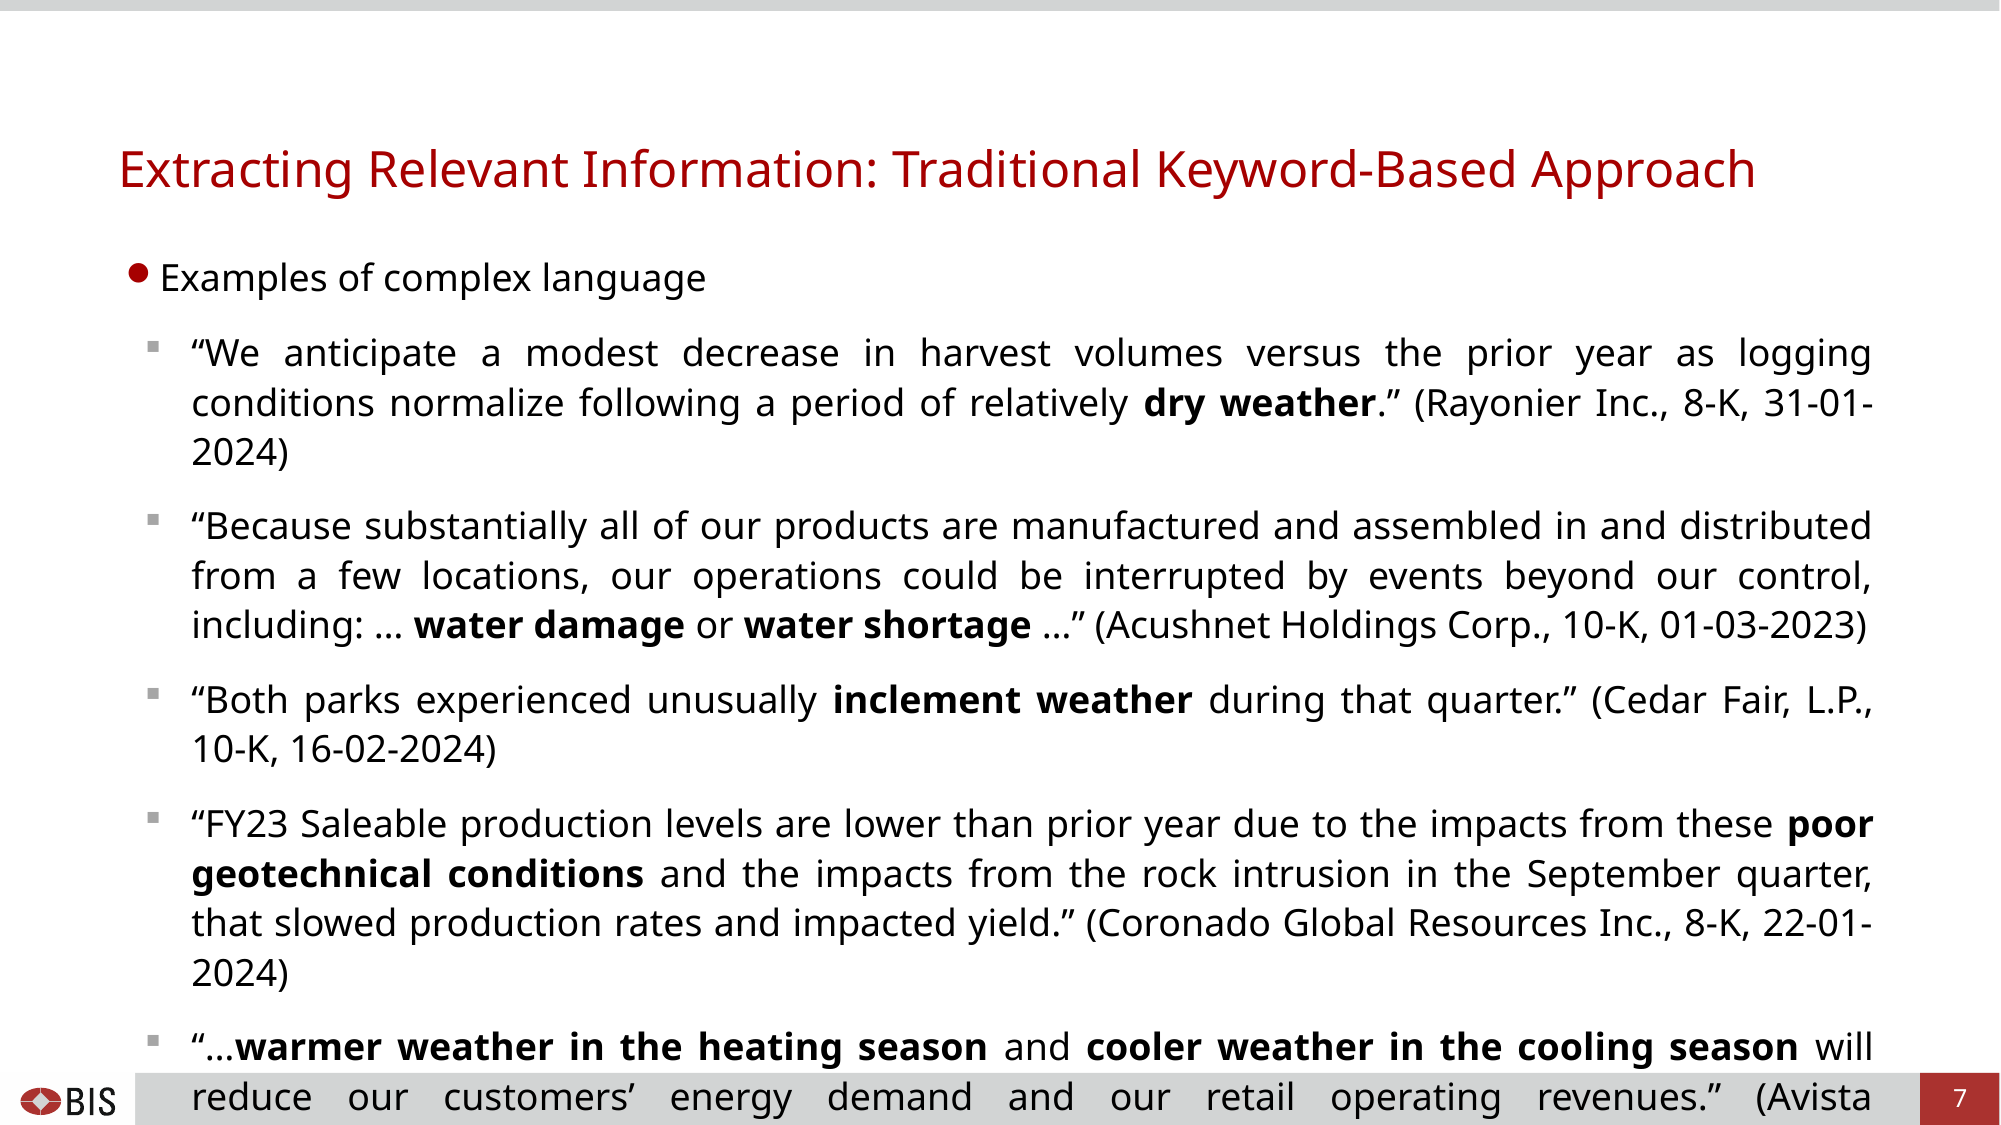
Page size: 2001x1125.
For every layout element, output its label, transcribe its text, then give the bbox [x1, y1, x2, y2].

list Examples of complex language “We anticipate a modest decrease in harvest volumes versus the prior year as logging conditions normalize following a period of relatively dry weather.” (Rayonier Inc., 8-K, 31-01-2024) “Because substantially all of our products are manufactured and assembled in and distributed from a few locations, our operations could be interrupted by events beyond our control, including: … water damage or water shortage …” (Acushnet Holdings Corp., 10-K, 01-03-2023) “Both parks experienced unusually inclement weather during that quarter.” (Cedar Fair, L.P., 10-K, 16-02-2024) “FY23 Saleable production levels are lower than prior year due to the impacts from these poor geotechnical conditions and the impacts from the rock intrusion in the September quarter, that slowed production rates and impacted yield.” (Coronado Global Resources Inc., 8-K, 22-01-2024) “…warmer weather in the heating season and cooler weather in the cooling season will reduce our customers’ energy demand and our retail operating revenues.” (Avista Corporation,10-K, 2024-02-21) [125, 249, 1875, 998]
slide_number 7 [1921, 1074, 2000, 1125]
title Extracting Relevant Information: Traditional Keyword-Based Approach [118, 137, 1863, 214]
